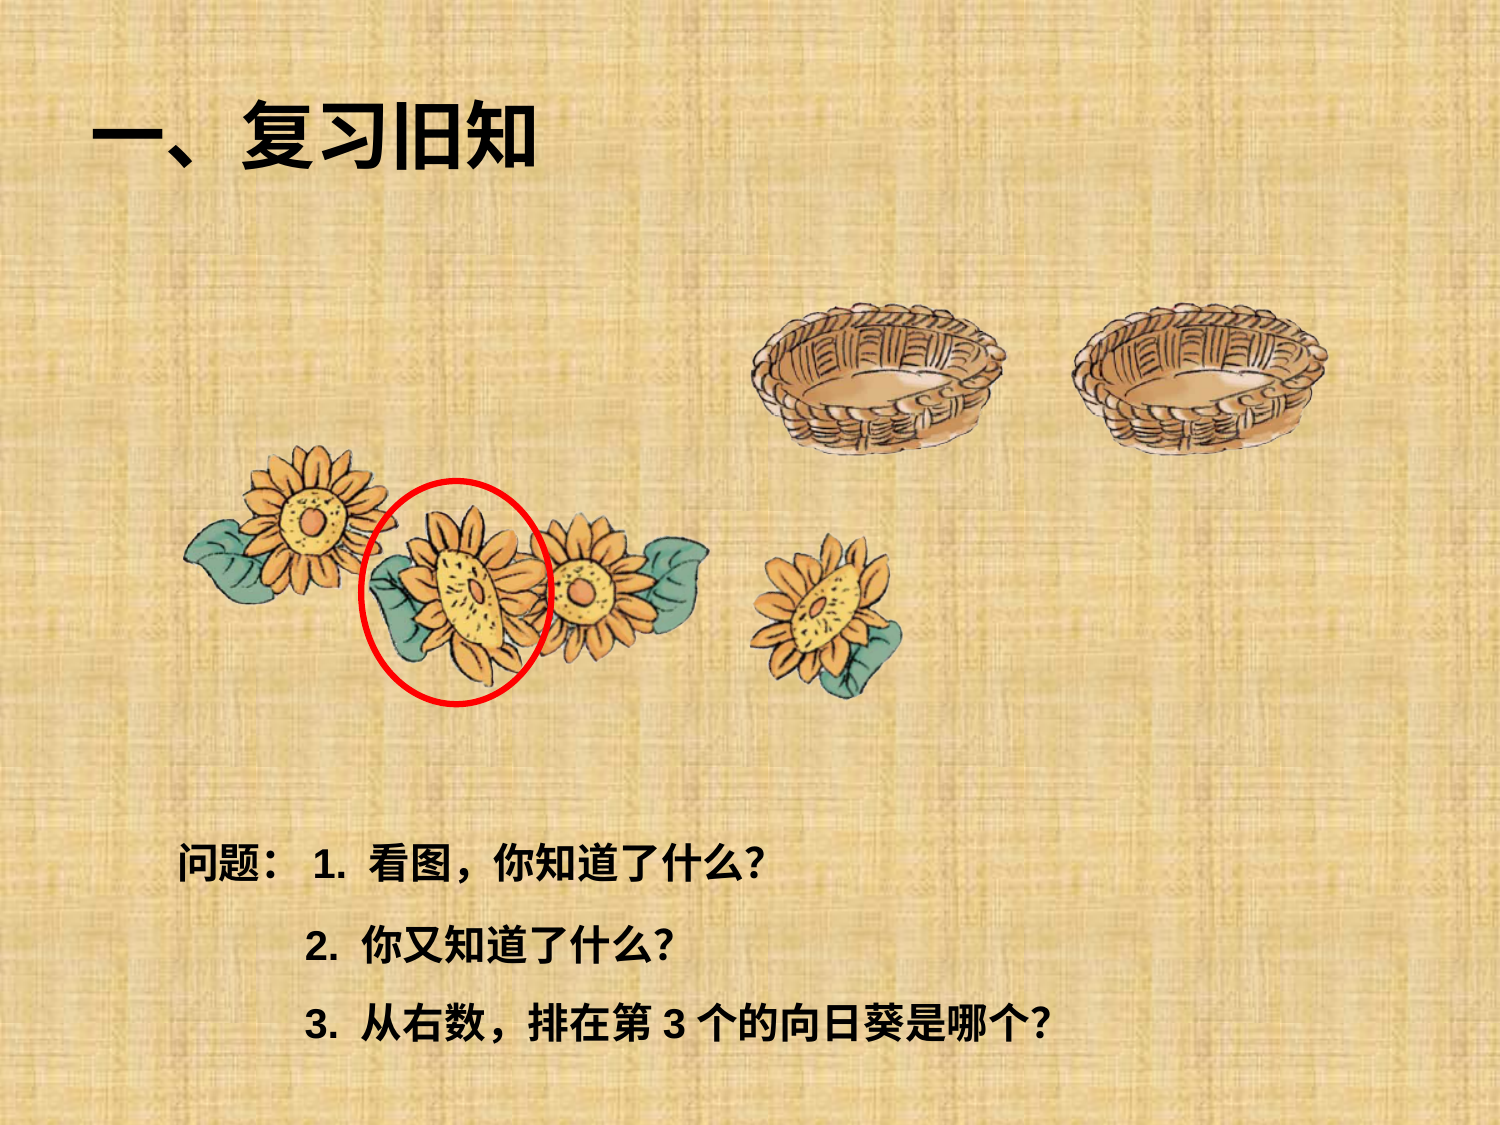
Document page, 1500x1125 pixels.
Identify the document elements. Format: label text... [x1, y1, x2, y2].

picture [0, 0, 1500, 1125]
text_box 3. 从右数，排在第3个的向日葵是哪个？ [289, 979, 1364, 1055]
title 一、复习旧知 [74, 63, 1081, 204]
text_box 问题：1. 看图，你知道了什么？ [162, 819, 1346, 894]
text_box 2. 你又知道了什么？ [290, 901, 1364, 976]
